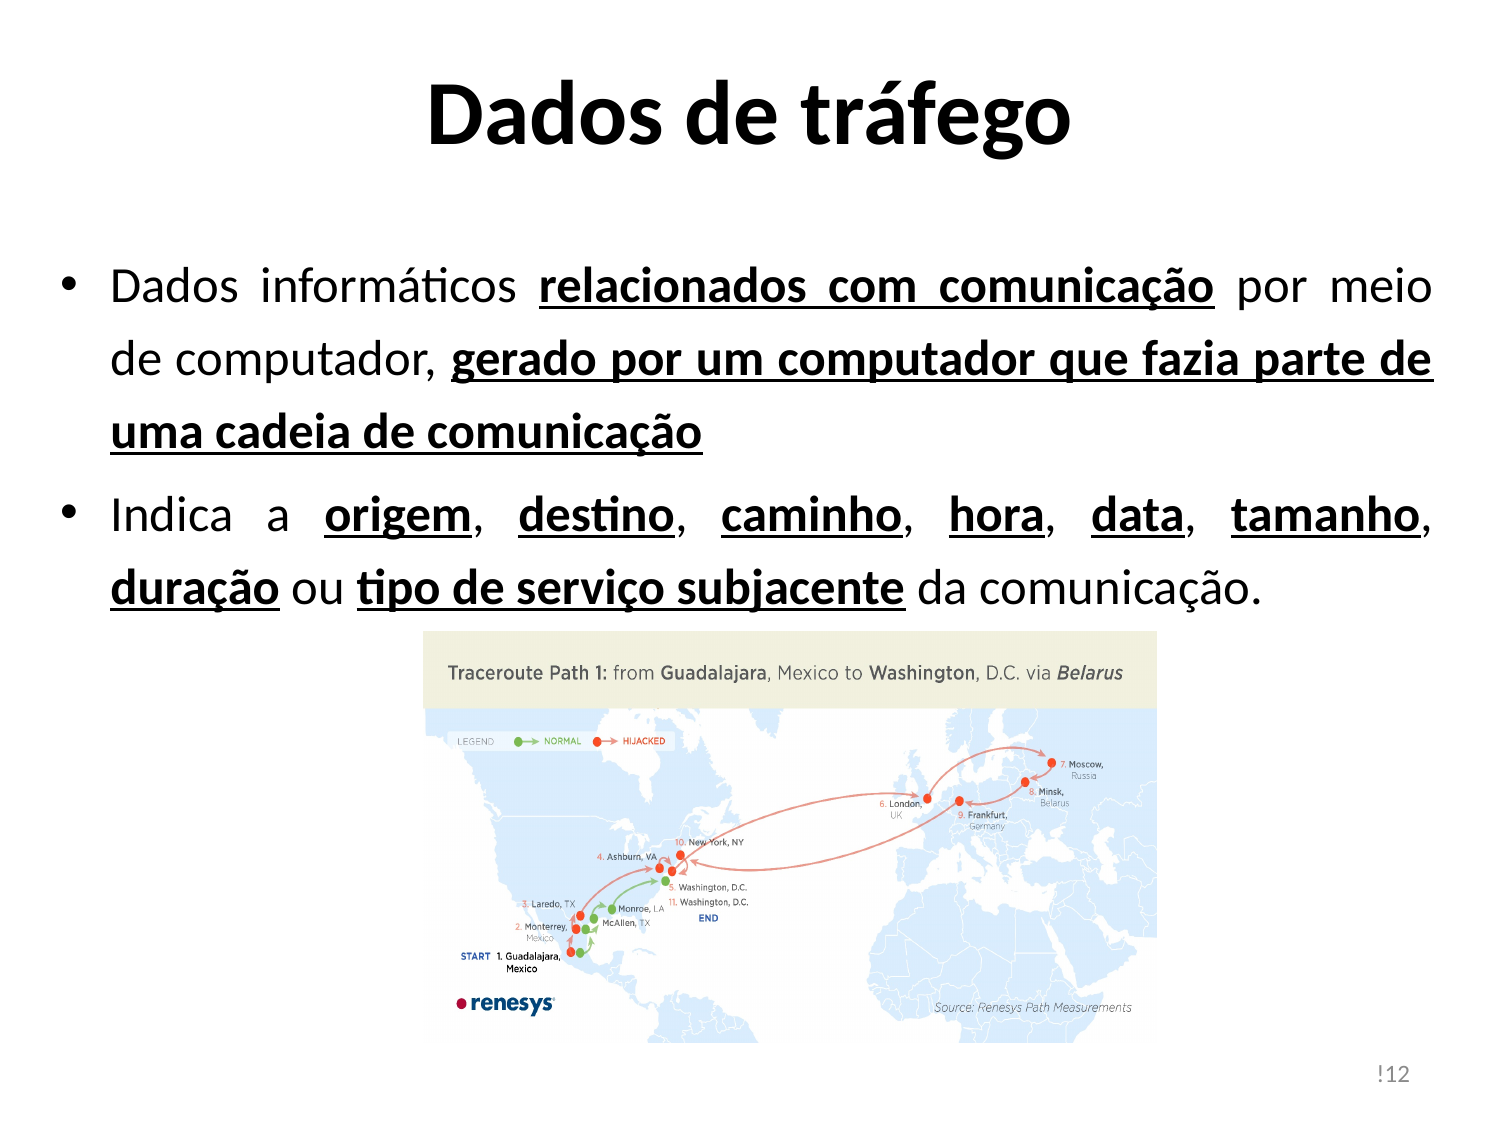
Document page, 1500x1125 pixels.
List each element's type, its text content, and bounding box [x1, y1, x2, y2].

picture [423, 631, 1158, 1043]
title Dados de tráfego [75, 45, 1425, 233]
list Dados informáticos relacionados com comunicação por meio de computador, gerado por um computador que fazia parte de uma cadeia de comunicação Indica a origem, destino, caminho, hora, data, tamanho, duração ou tipo de serviço subjacente da comunicação. [45, 232, 1449, 632]
slide_number !12 [1074, 1042, 1425, 1103]
